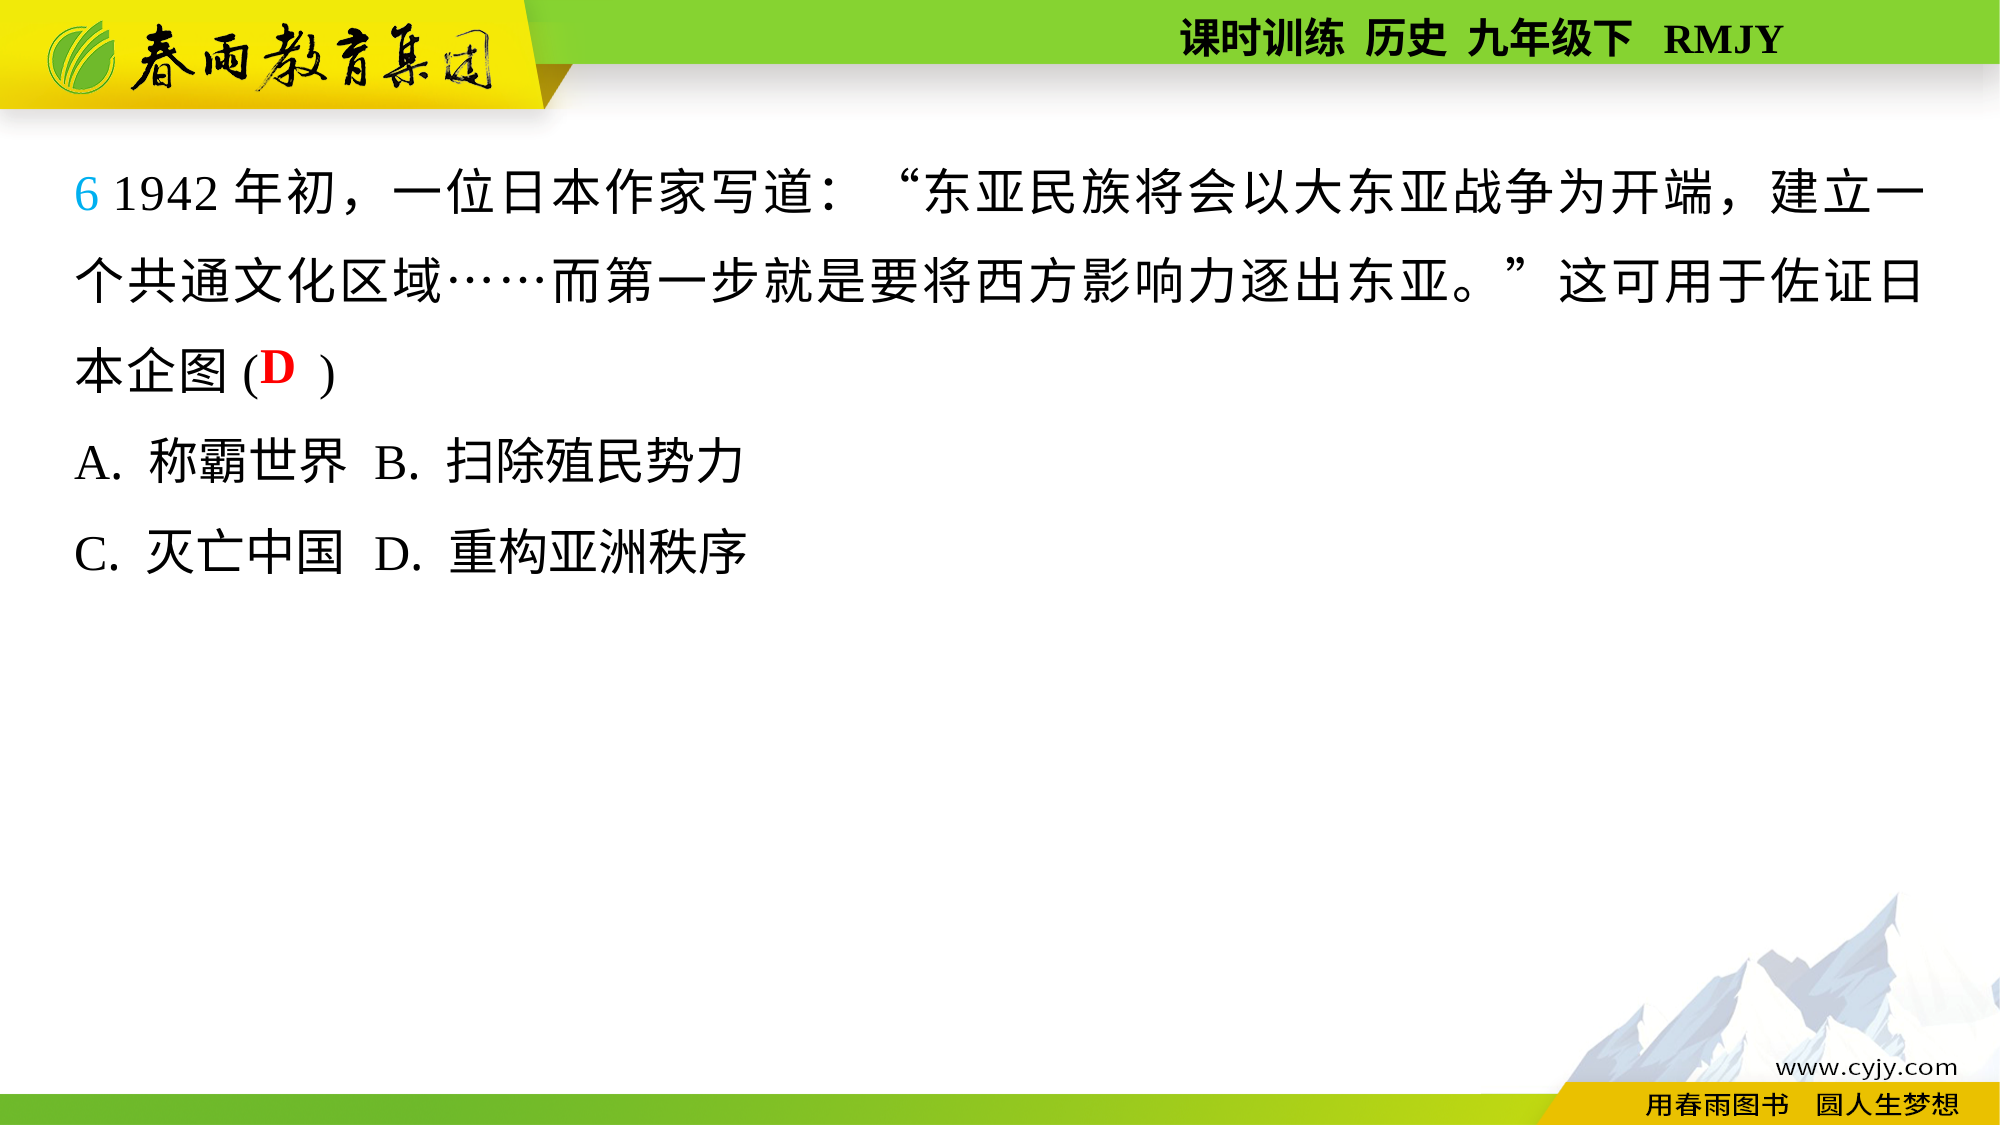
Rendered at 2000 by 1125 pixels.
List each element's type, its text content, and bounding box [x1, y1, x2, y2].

picture [0, 0, 2000, 1125]
text_box D [245, 326, 312, 401]
list 6 1942年初，一位日本作家写道：“东亚民族将会以大东亚战争为开端，建立一个共通文化区域……而第一步就是要将西方影响力逐出东亚。”这可用于佐证日本企图( ) A. 称霸世界 B. 扫除殖民势力 C. 灭亡中国 D. 重构亚洲秩序 [59, 122, 1944, 592]
